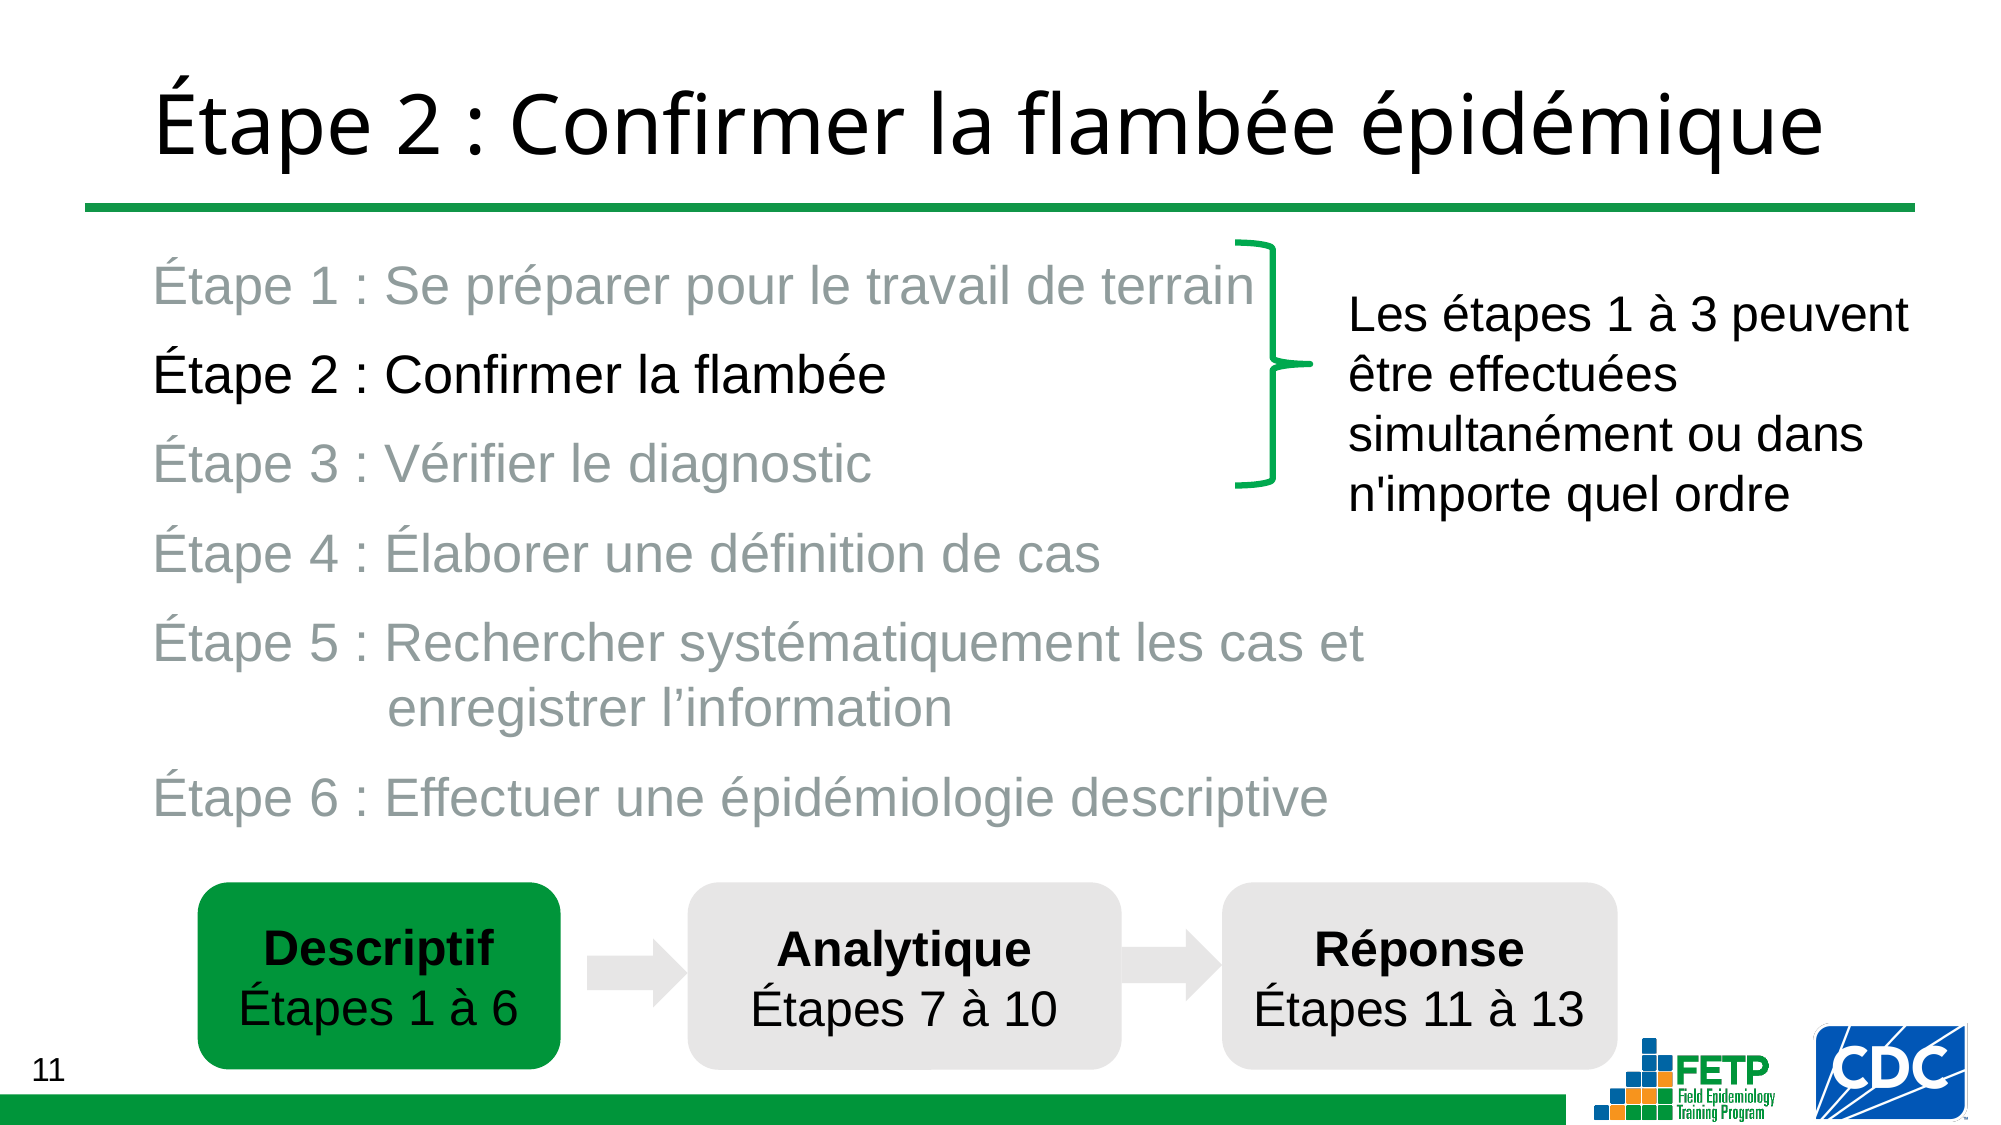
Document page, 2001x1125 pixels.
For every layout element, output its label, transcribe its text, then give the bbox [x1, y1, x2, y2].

picture [1813, 1023, 1968, 1122]
picture [1594, 1038, 1775, 1122]
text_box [197, 882, 1618, 1070]
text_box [1234, 242, 1929, 510]
list Étape 1 : Se préparer pour le travail de terrain Étape 2 : Confirmer la flambée Étape 3 : Vérifier le diagnostic Étape 4 : Élaborer une définition de cas Étape 5 : Rechercher systématiquement les cas et enregistrer l’information Étape 6 : Effectuer une épidémiologie descriptive [137, 242, 1863, 1004]
title Étape 2 : Confirmer la flambée épidémique [137, 75, 1863, 207]
